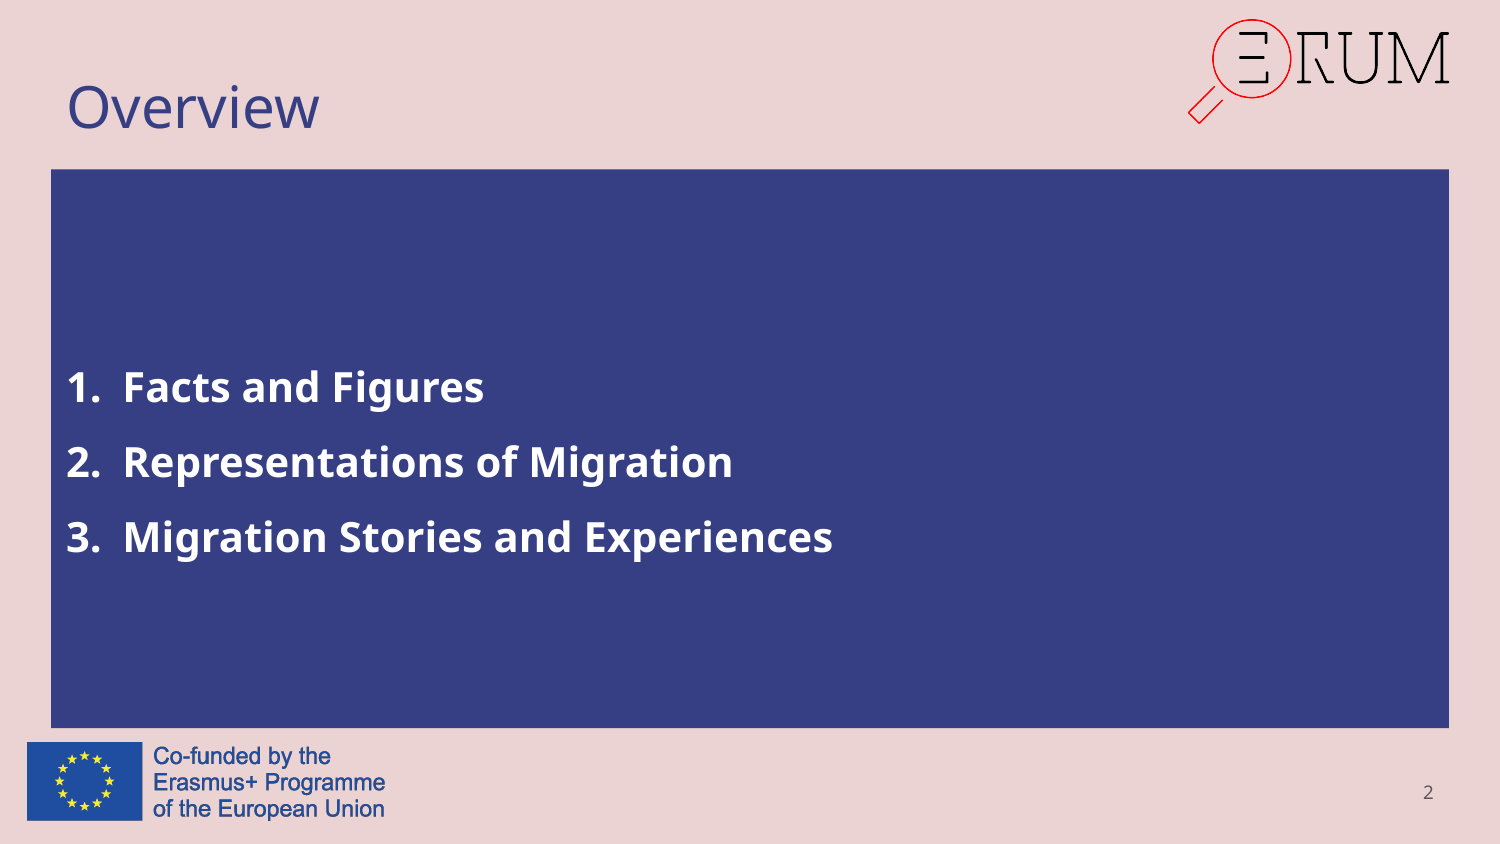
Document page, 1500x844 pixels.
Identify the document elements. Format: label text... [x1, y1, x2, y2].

title Overview [51, 55, 1168, 150]
picture [1136, 0, 1500, 137]
picture [27, 742, 385, 821]
slide_number 2 [1358, 761, 1449, 826]
list Facts and Figures Representations of Migration Migration Stories and Experiences [51, 169, 1449, 729]
